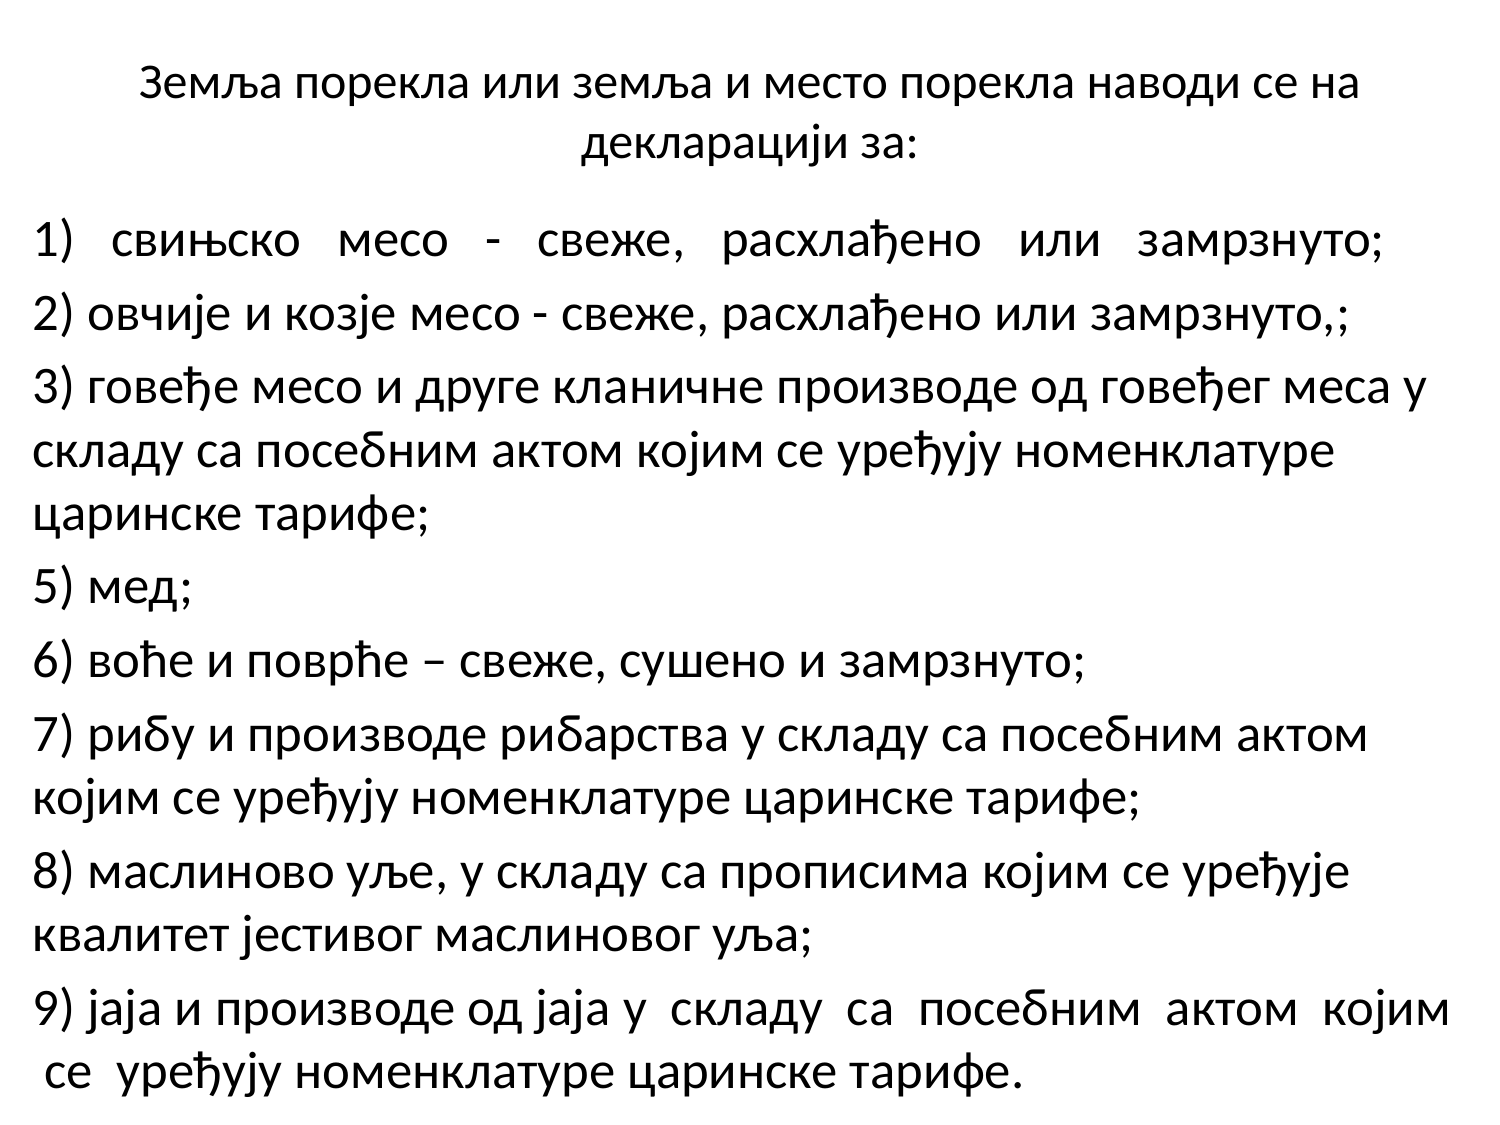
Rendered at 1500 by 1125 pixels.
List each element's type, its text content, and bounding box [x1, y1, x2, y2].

list 1) свињско месо - свеже, расхлађено или замрзнуто; 2) овчије и козје месо - свеже, расхлађено или замрзнуто,; 3) гoвeђe мeсo и друге клaничне прoизвoде oд гoвeђeг мeсa у складу са посебним актом којим се уређују номенклатуре царинске тарифе; 5) мед; 6) воће и поврће – свеже, сушено и замрзнуто; 7) рибу и производе рибарства у складу са посебним актом којим се уређују номенклатуре царинске тарифе; 8) маслиново уље, у складу са прописима којим се уређује квалитет јестивог маслиновог уља; 9) јаја и производе од јаја у складу са посебним актом којим се уређују номенклатуре царинске тарифе. [17, 196, 1471, 1125]
title Зeмља пoрекла или земља и мeсто пoрекла наводи се на декларацији за: [75, 45, 1425, 196]
